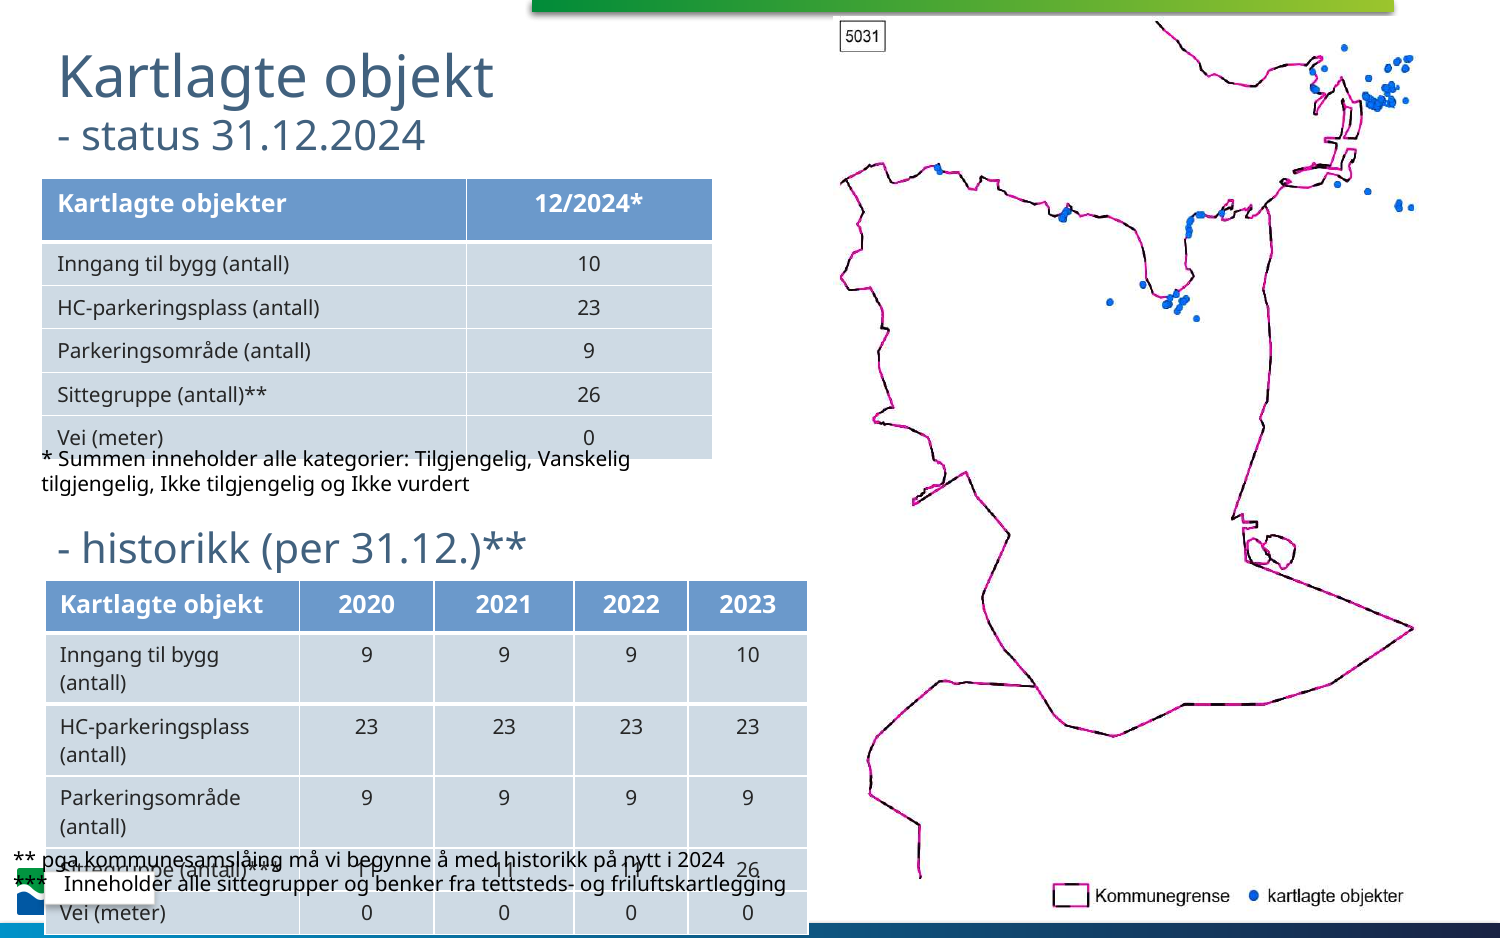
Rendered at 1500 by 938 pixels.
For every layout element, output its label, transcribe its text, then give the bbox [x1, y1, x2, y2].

table_header 12/2024* [467, 179, 712, 240]
table_cell 0 [300, 904, 433, 934]
text_box * Summen inneholder alle kategorier: Tilgjengelig, Vanskelig tilgjengelig, Ikke tilgjengelig og Ikke vurdert [26, 438, 711, 504]
table_cell 9 [689, 777, 807, 847]
table_cell 23 [435, 706, 573, 775]
text_box - historikk (per 31.12.)** [42, 496, 828, 580]
text_box ** pga kommunesamslåing må vi begynne å med historikk på nytt i 2024 *** Inneholder alle sittegrupper og benker fra tettsteds- og friluftskartlegging [0, 838, 802, 904]
table_cell 10 [689, 635, 807, 702]
table_header 2020 [300, 581, 433, 631]
table_header 2023 [689, 581, 807, 631]
table_cell 23 [575, 706, 687, 775]
table_header 2022 [575, 581, 687, 631]
table_cell 9 [435, 635, 573, 702]
table_cell Parkeringsområde (antall) [46, 777, 299, 838]
table_cell HC-parkeringsplass (antall) [46, 706, 299, 775]
table_cell 9 [467, 329, 712, 372]
table_cell HC-parkeringsplass (antall) [42, 286, 466, 328]
table_cell Vei (meter) [46, 904, 299, 934]
table_cell 0 [435, 904, 573, 934]
table_cell 0 [575, 904, 687, 934]
table_cell 9 [435, 777, 573, 838]
table_cell 23 [467, 286, 712, 328]
table_cell Parkeringsområde (antall) [42, 329, 466, 372]
table_cell 9 [575, 635, 687, 702]
table_cell 10 [467, 244, 712, 285]
table_header 2021 [435, 581, 573, 631]
table_cell 26 [802, 849, 807, 890]
table_cell 0 [467, 416, 712, 459]
table_cell 0 [689, 892, 807, 934]
table_cell Sittegruppe (antall)** [42, 373, 466, 415]
text_box Kartlagte objekt - status 31.12.2024 [42, 24, 828, 167]
table_cell 9 [300, 777, 433, 838]
table_cell 26 [467, 373, 712, 415]
table_header Kartlagte objekter [42, 179, 466, 240]
table_cell 23 [689, 706, 807, 775]
table_cell Inngang til bygg (antall) [42, 244, 466, 285]
table_cell 9 [300, 635, 433, 702]
table_cell Inngang til bygg (antall) [46, 635, 299, 702]
table_cell 9 [575, 777, 687, 838]
picture [833, 16, 1419, 913]
table_cell Vei (meter) [42, 416, 466, 438]
table_cell 23 [300, 706, 433, 775]
table_header Kartlagte objekt [46, 581, 299, 631]
